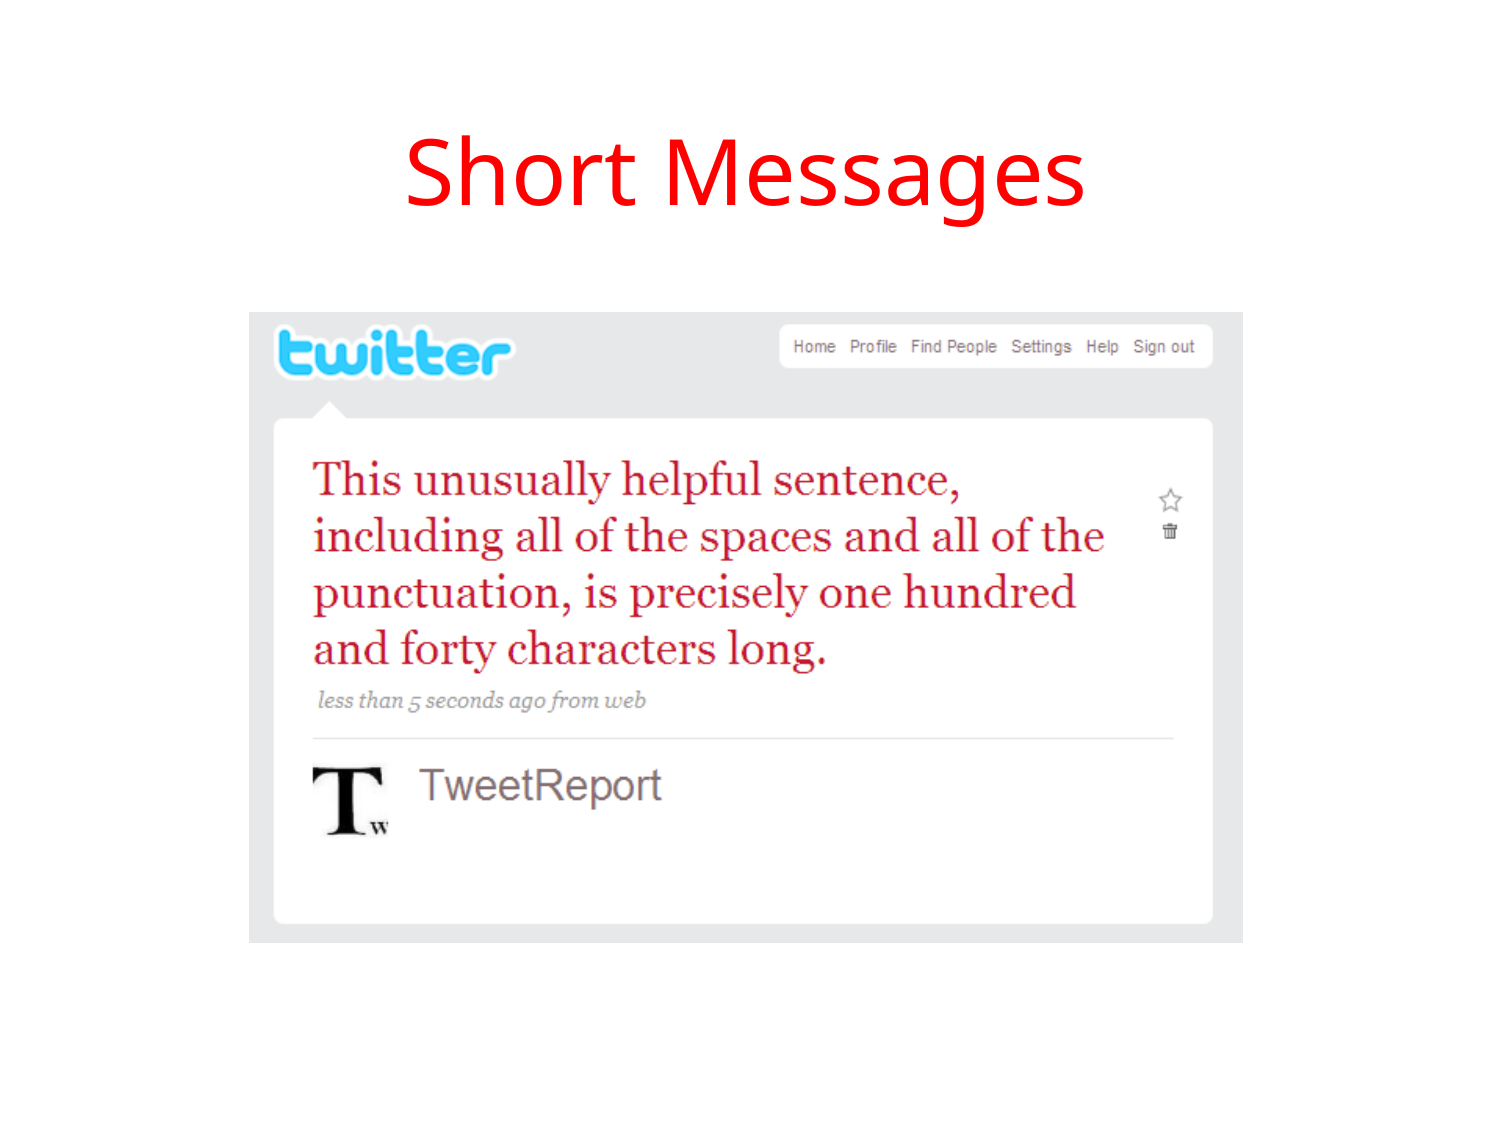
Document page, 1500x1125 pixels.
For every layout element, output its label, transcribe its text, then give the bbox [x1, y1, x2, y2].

title Short Messages [111, 11, 1388, 326]
picture [249, 312, 1243, 943]
